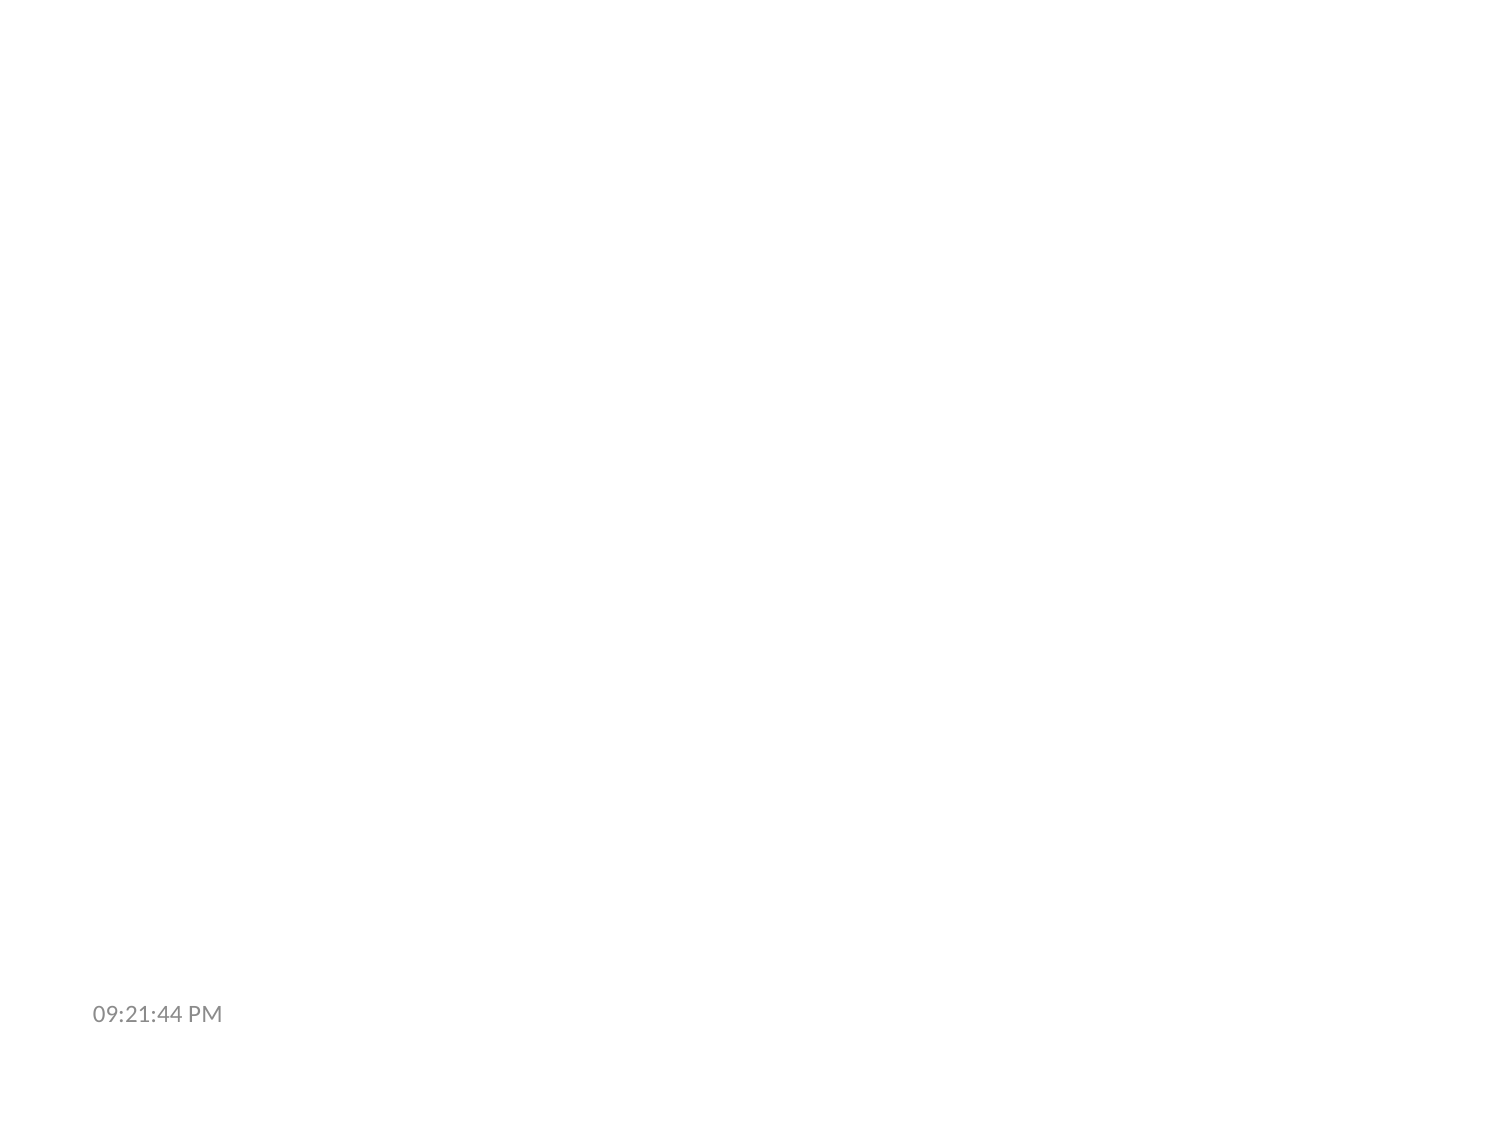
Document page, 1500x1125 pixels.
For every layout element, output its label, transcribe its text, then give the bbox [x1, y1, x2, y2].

text_box 3:35:09 PM [77, 982, 428, 1043]
